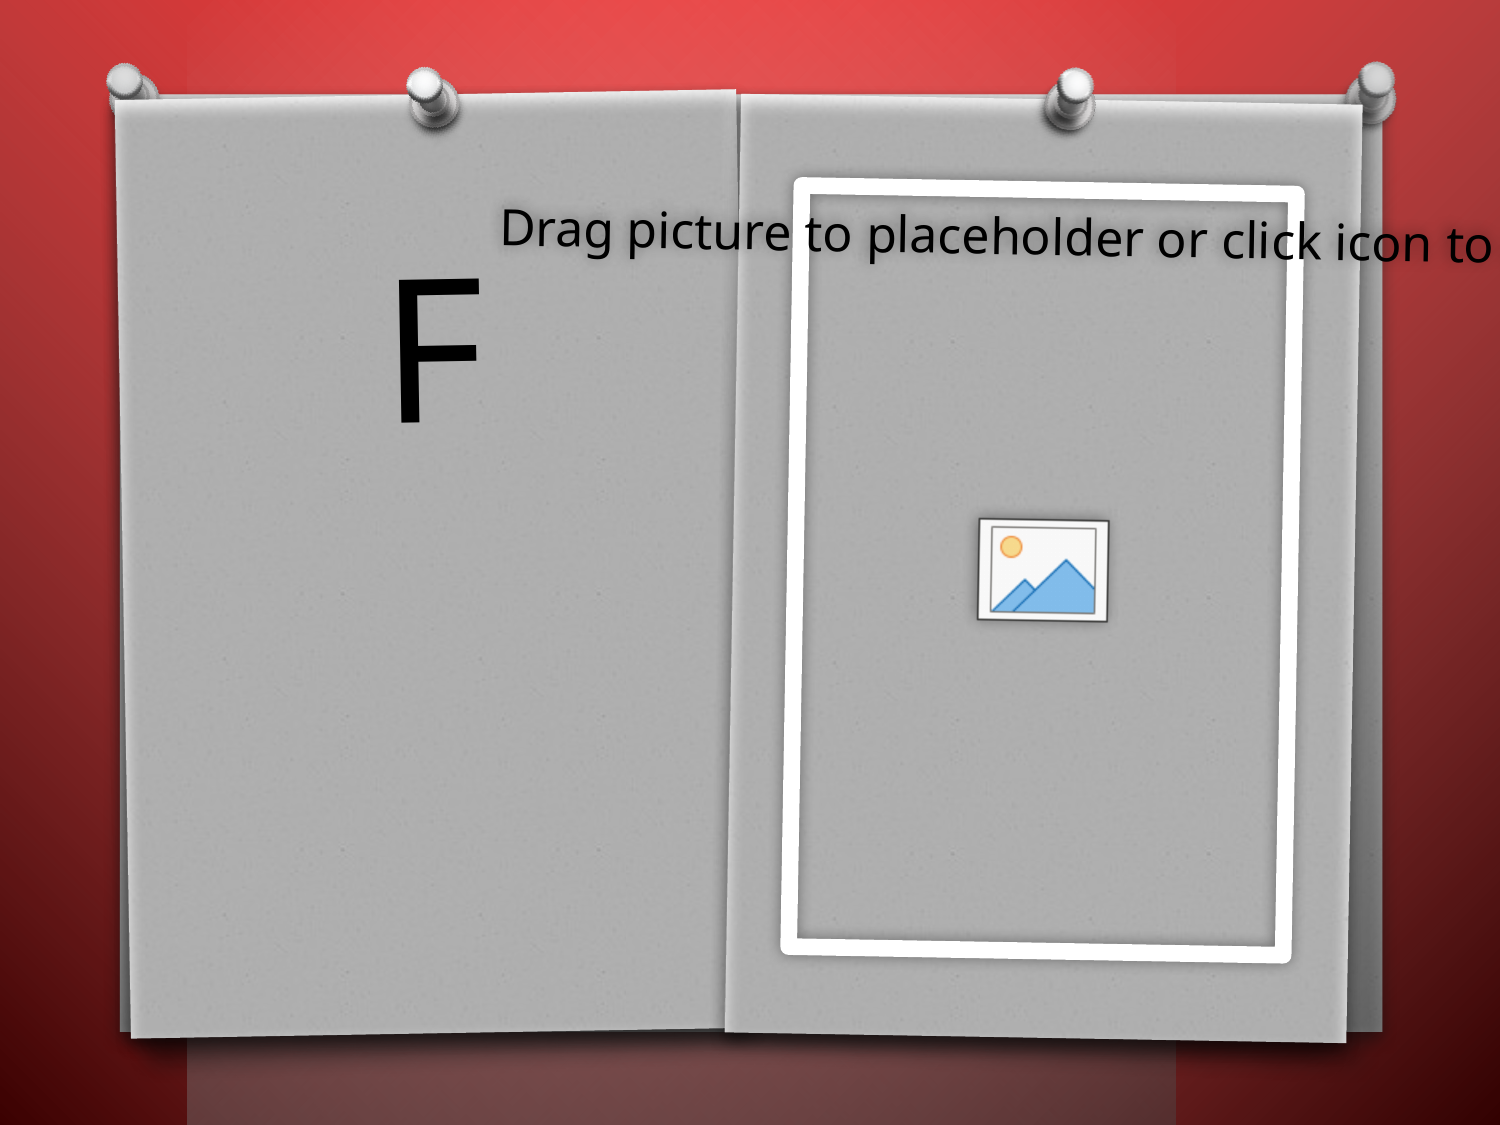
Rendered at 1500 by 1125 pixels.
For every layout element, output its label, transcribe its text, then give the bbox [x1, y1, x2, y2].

picture [1016, 41, 1138, 162]
title F [179, 222, 687, 475]
picture [803, 197, 1282, 943]
picture [375, 33, 497, 157]
